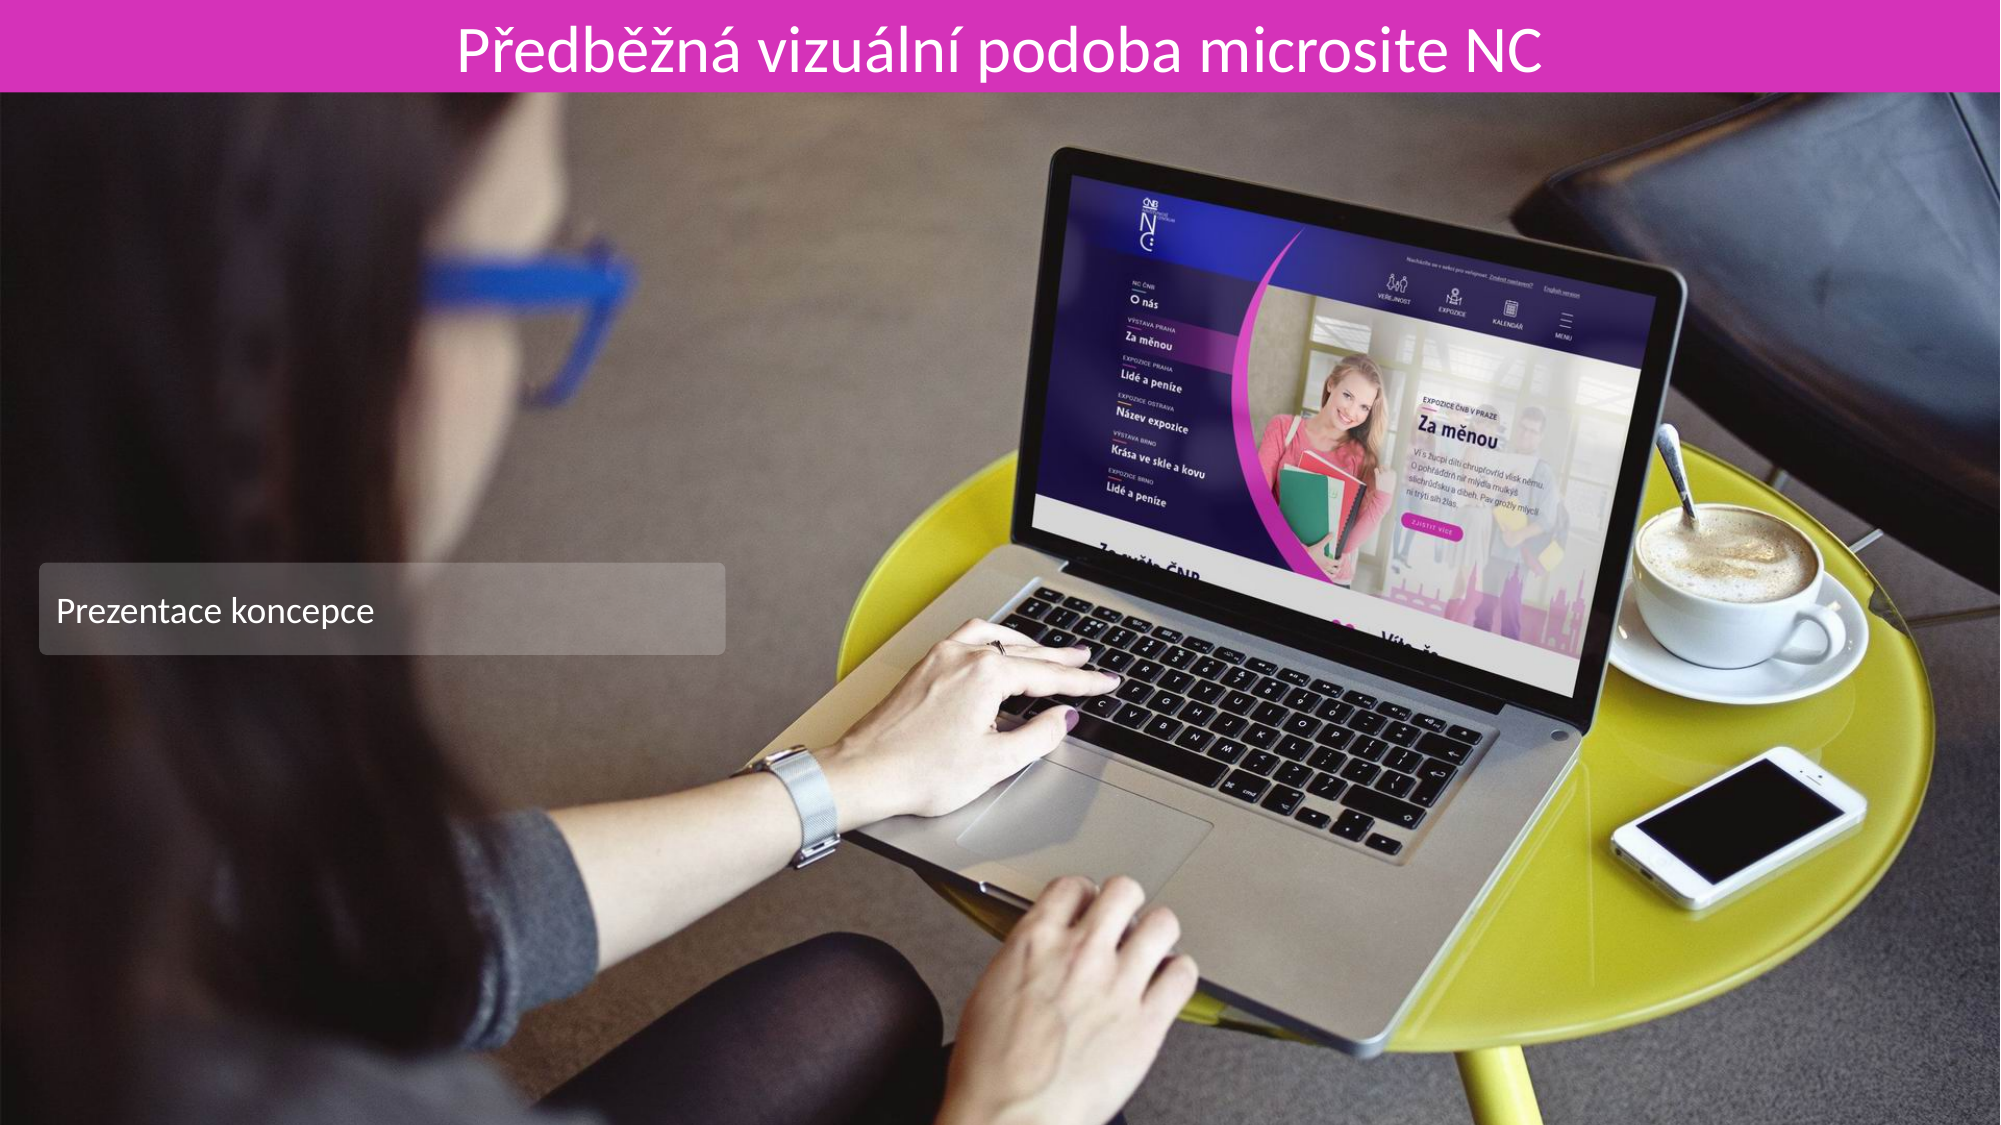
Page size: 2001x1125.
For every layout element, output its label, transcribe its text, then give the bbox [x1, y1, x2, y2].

picture [0, 92, 2000, 1125]
text_box Předběžná vizuální podoba microsite NC [0, 0, 2000, 92]
